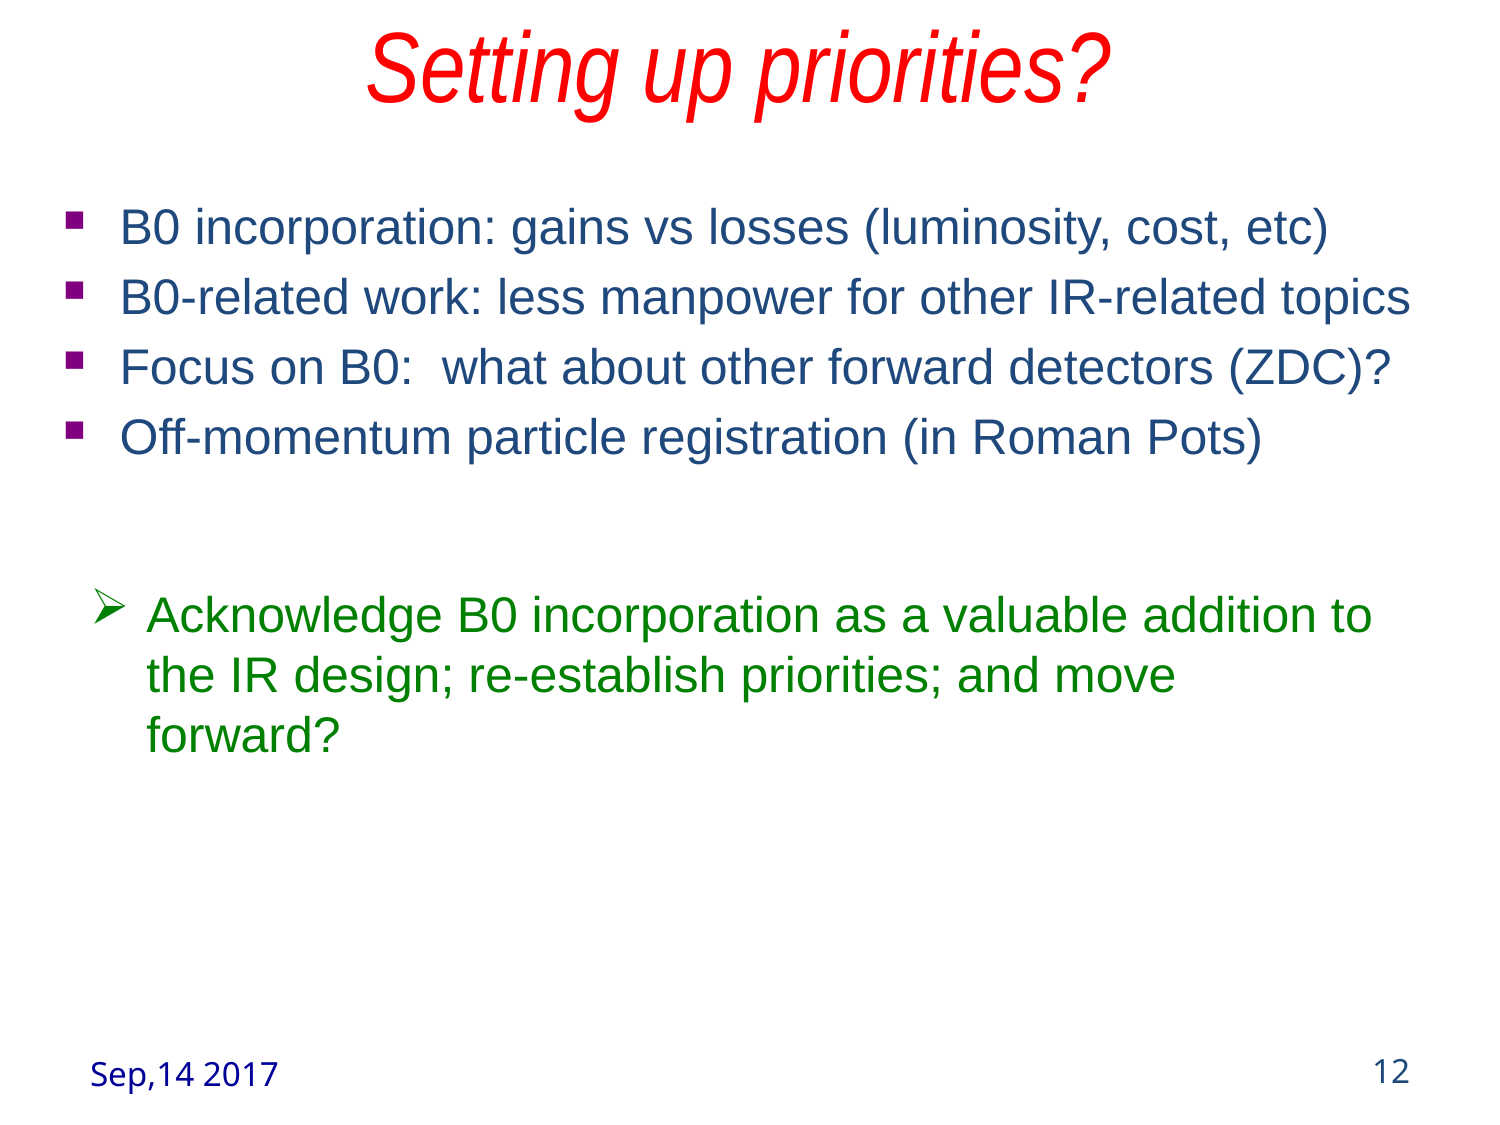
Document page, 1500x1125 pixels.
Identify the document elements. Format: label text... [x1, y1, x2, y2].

text_box B0 incorporation: gains vs losses (luminosity, cost, etc) B0-related work: less manpower for other IR-related topics Focus on B0: what about other forward detectors (ZDC)? Off-momentum particle registration (in Roman Pots) [48, 187, 1499, 563]
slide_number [75, 1042, 425, 1103]
text_box Acknowledge B0 incorporation as a valuable addition to the IR design; re-establish priorities; and move forward? [75, 574, 1400, 770]
title Setting up priorities? [0, 0, 1500, 125]
slide_number 12 [1074, 1042, 1425, 1103]
